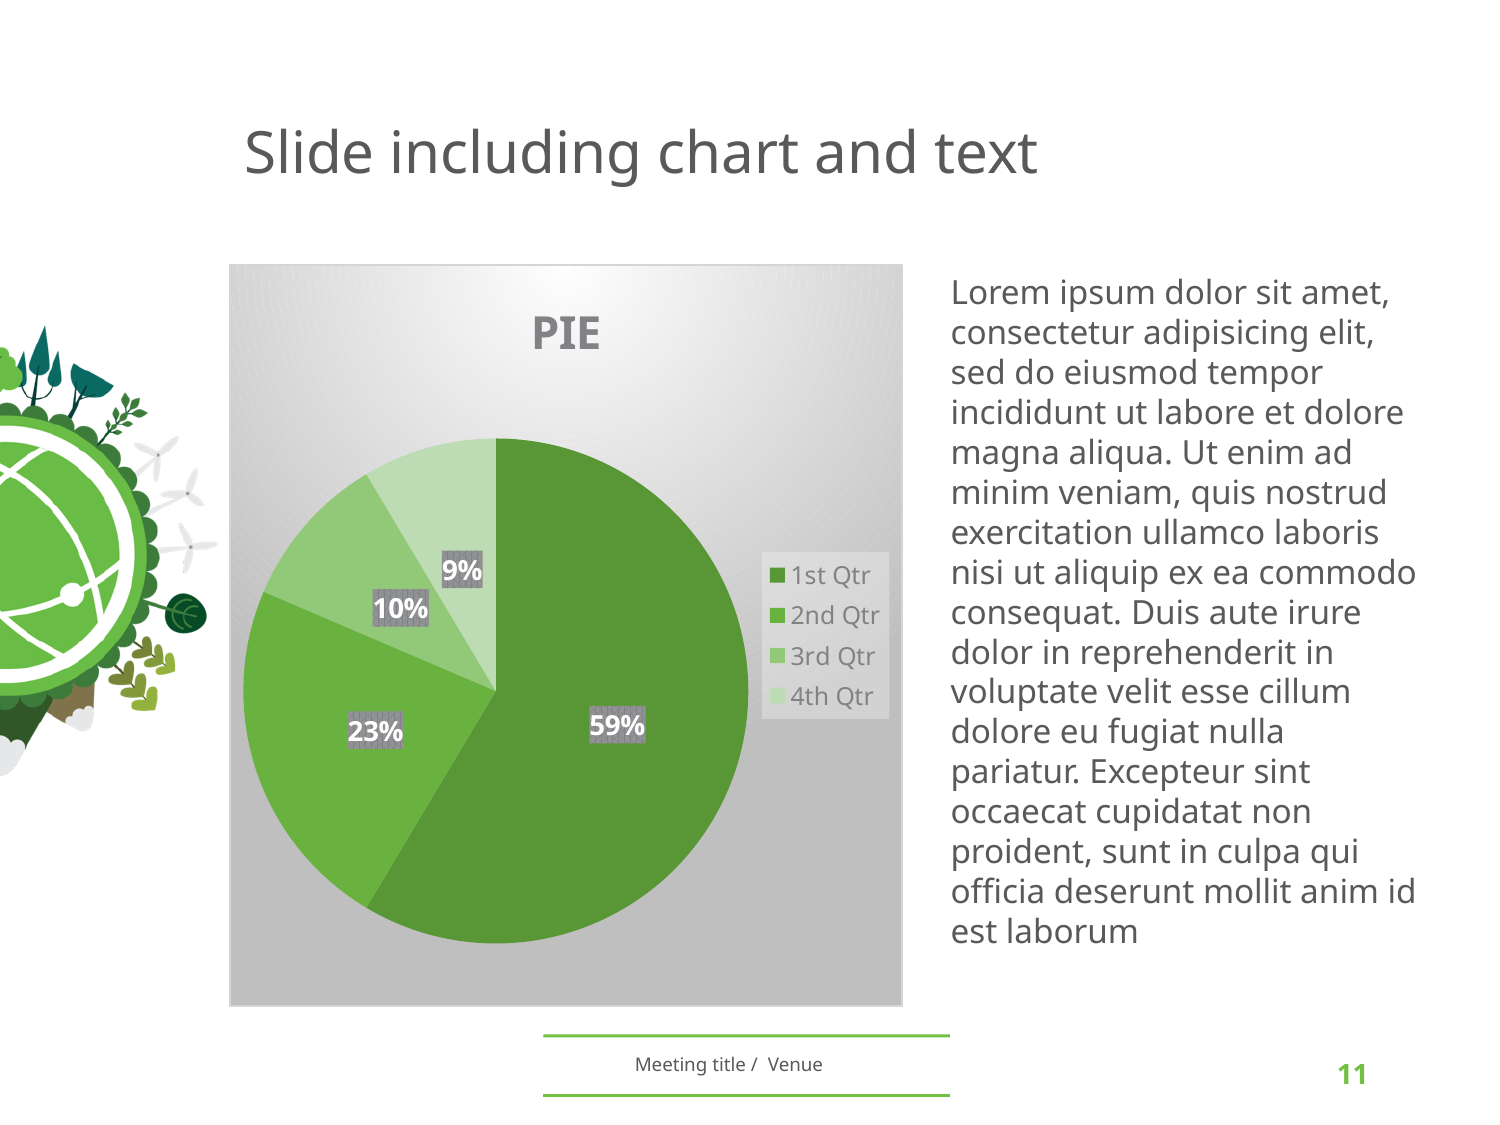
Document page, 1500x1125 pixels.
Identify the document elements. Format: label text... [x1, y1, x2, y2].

slide_number 11 [1311, 1035, 1384, 1116]
title Slide including chart and text [229, 95, 1439, 214]
footer Meeting title / Venue [475, 1035, 982, 1096]
picture [0, 316, 229, 804]
chart [229, 264, 903, 1007]
list Lorem ipsum dolor sit amet, consectetur adipisicing elit, sed do eiusmod tempor incididunt ut labore et dolore magna aliqua. Ut enim ad minim veniam, quis nostrud exercitation ullamco laboris nisi ut aliquip ex ea commodo consequat. Duis aute irure dolor in reprehenderit in voluptate velit esse cillum dolore eu fugiat nulla pariatur. Excepteur sint occaecat cupidatat non proident, sunt in culpa qui officia deserunt mollit anim id est laborum [935, 264, 1438, 1008]
